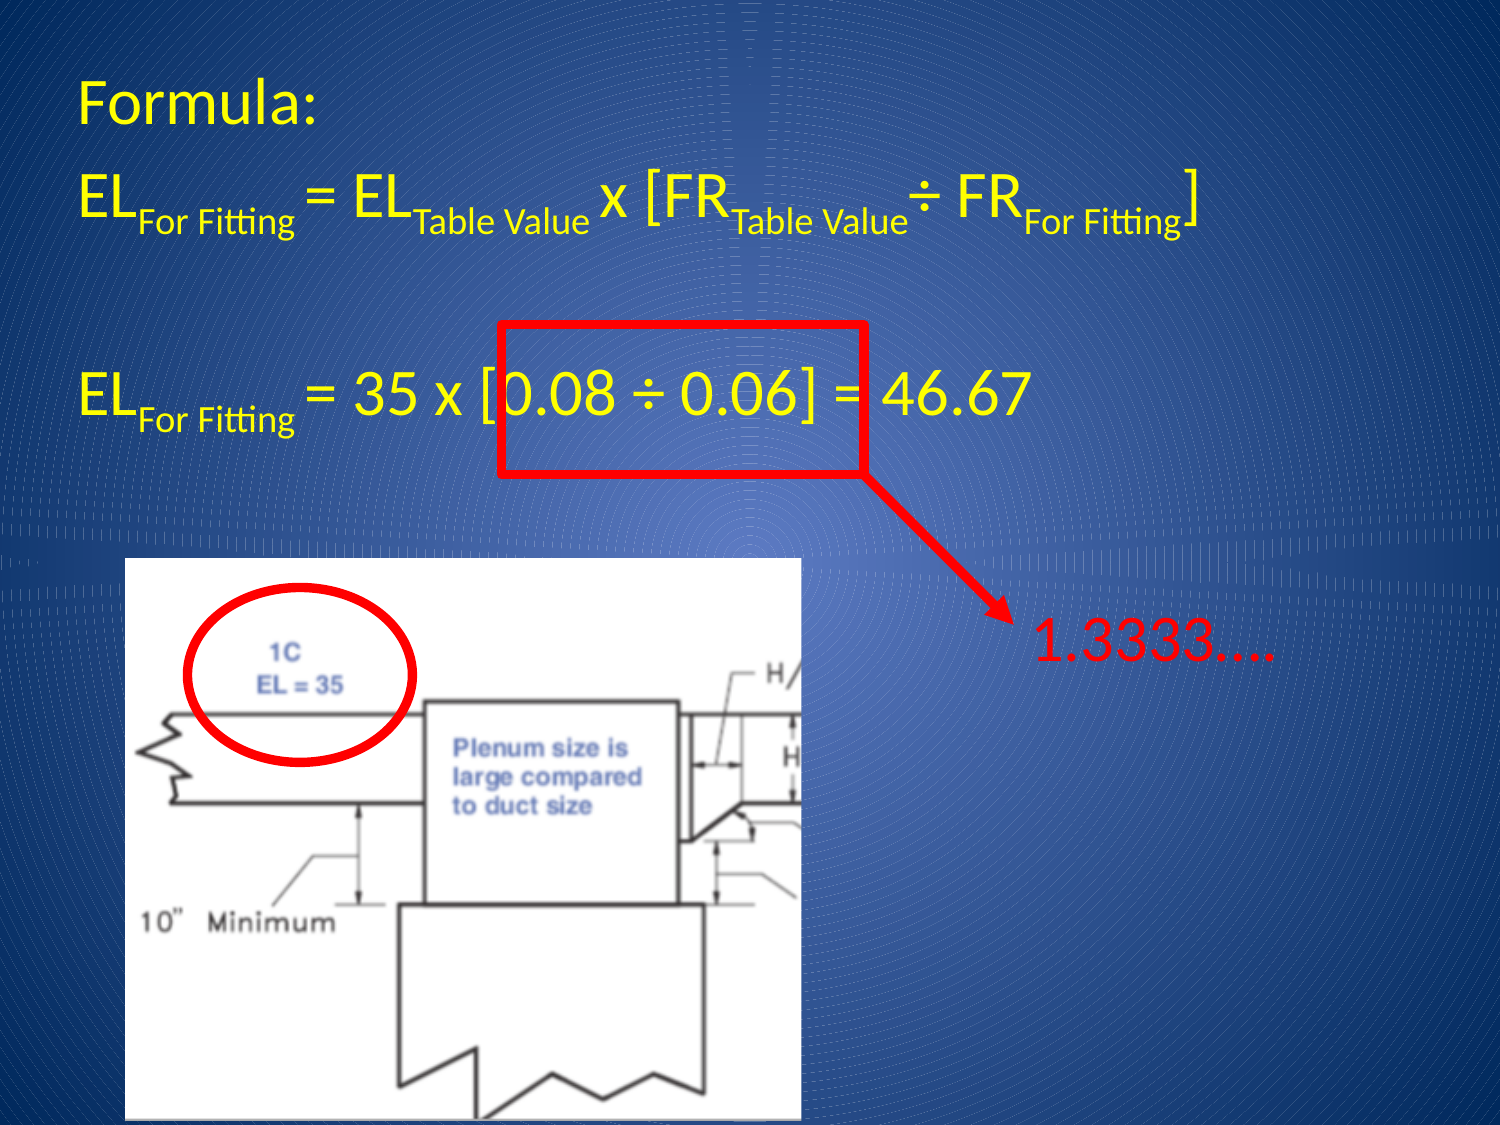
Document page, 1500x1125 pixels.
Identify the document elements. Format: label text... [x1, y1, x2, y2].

text_box [499, 323, 866, 477]
list Formula: ELFor Fitting = ELTable Value x [FRTable Value÷ FRFor Fitting] ELFor Fitting = 35 x [0.08 ÷ 0.06] = 46.67 [62, 50, 1413, 588]
picture [124, 558, 802, 1125]
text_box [863, 474, 1015, 626]
text_box 1.3333…. [1015, 587, 1294, 683]
